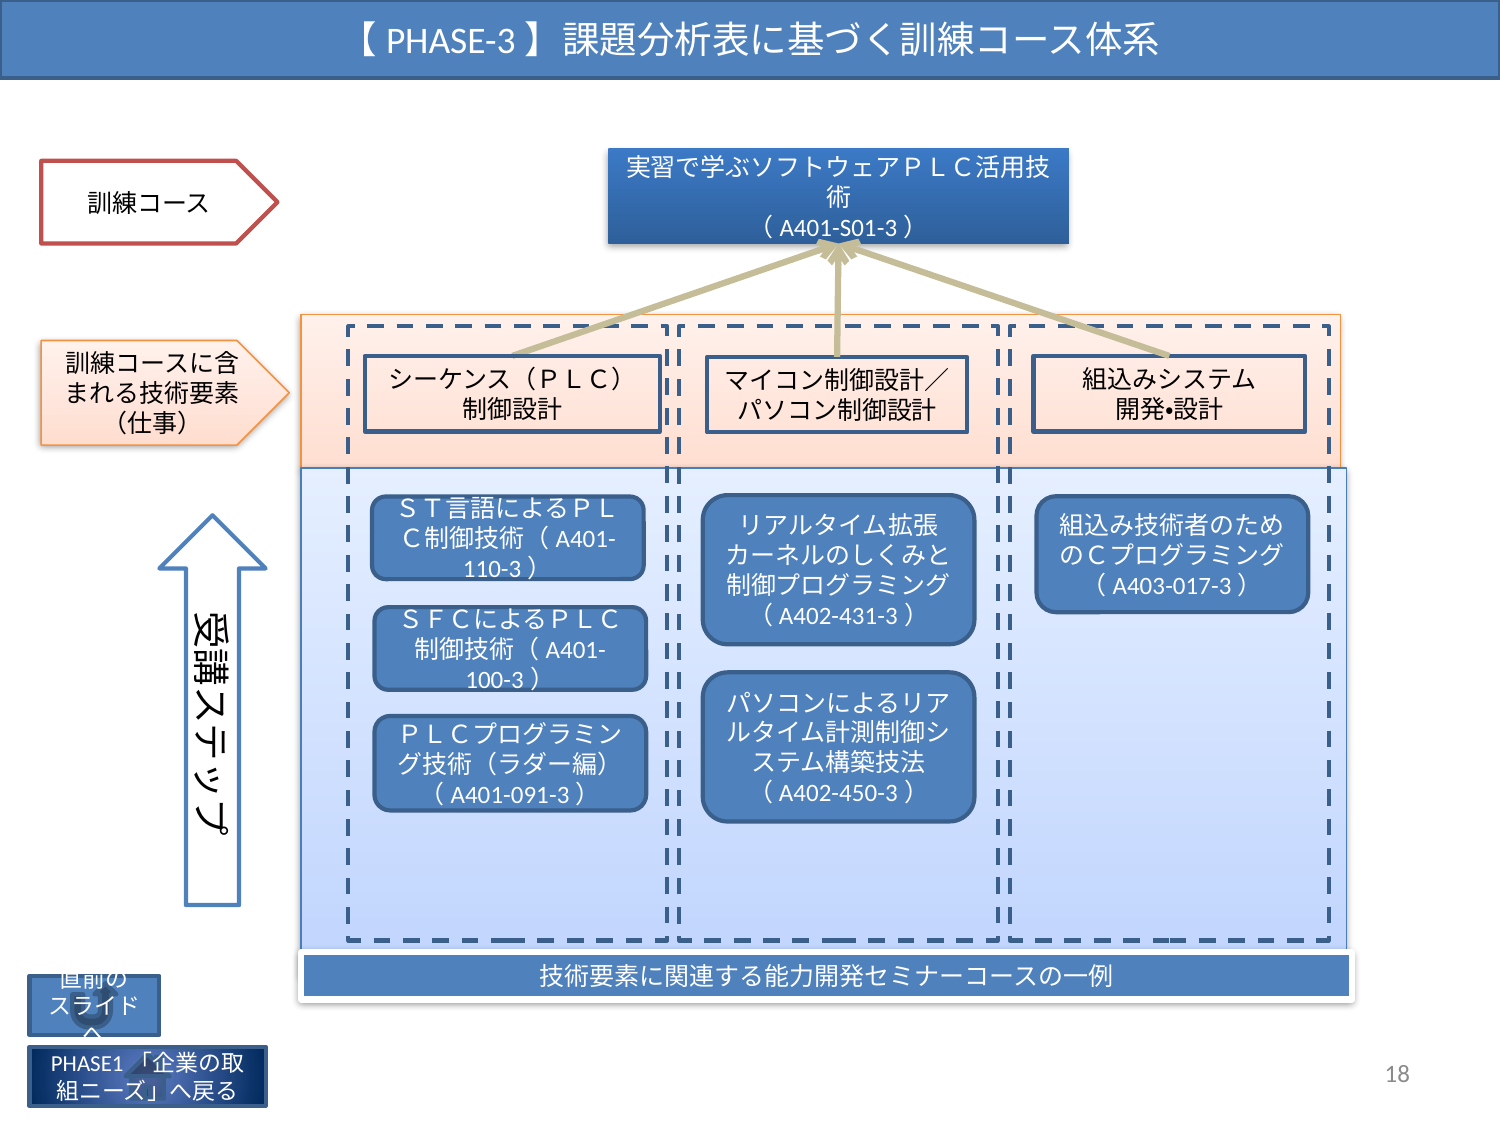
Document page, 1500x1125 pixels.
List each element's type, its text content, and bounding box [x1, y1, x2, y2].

slide_number 18 [1074, 1042, 1425, 1103]
text_box 訓練コース [39, 158, 280, 246]
text_box 受講ステップ [157, 513, 268, 908]
text_box PHASE1「企業の取組ニーズ」へ戻る [27, 1045, 268, 1108]
text_box 技術要素に関連する能力開発セミナーコースの一例 [298, 949, 1355, 1003]
text_box 実習で学ぶソフトウェアＰＬＣ活用技術 （A401-S01-3） [608, 148, 1069, 241]
text_box ＳＦＣによるＰＬＣ制御技術（A401-100-3） [372, 605, 649, 692]
text_box [668, 364, 679, 465]
text_box 組込み技術者のためのＣプログラミング（A403-017-3） [1034, 494, 1311, 615]
text_box リアルタイム拡張カーネルのしくみと制御プログラミング（A402-431-3） [700, 493, 977, 647]
text_box [300, 314, 506, 466]
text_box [838, 243, 1170, 357]
text_box パソコンによるリアルタイム計測制御システム構築技法（A402-450-3） [700, 670, 977, 824]
text_box [300, 467, 1347, 948]
text_box [346, 324, 669, 943]
text_box 【PHASE-3】課題分析表に基づく訓練コース体系 [0, 0, 1500, 80]
text_box [999, 364, 1009, 465]
text_box ＳＴ言語によるＰＬＣ制御技術（A401-110-3） [369, 494, 646, 582]
text_box [677, 364, 1000, 943]
text_box ＰＬＣプログラミング技術（ラダー編） （A401-091-3） [372, 713, 649, 813]
text_box 訓練コースに含まれる技術要素 （仕事） [40, 339, 290, 446]
text_box [1174, 314, 1341, 465]
text_box 直前の スライドへ [27, 974, 161, 1037]
text_box シーケンス（ＰＬＣ）制御設計 [363, 354, 662, 434]
text_box [1008, 324, 1331, 943]
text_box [512, 243, 836, 357]
